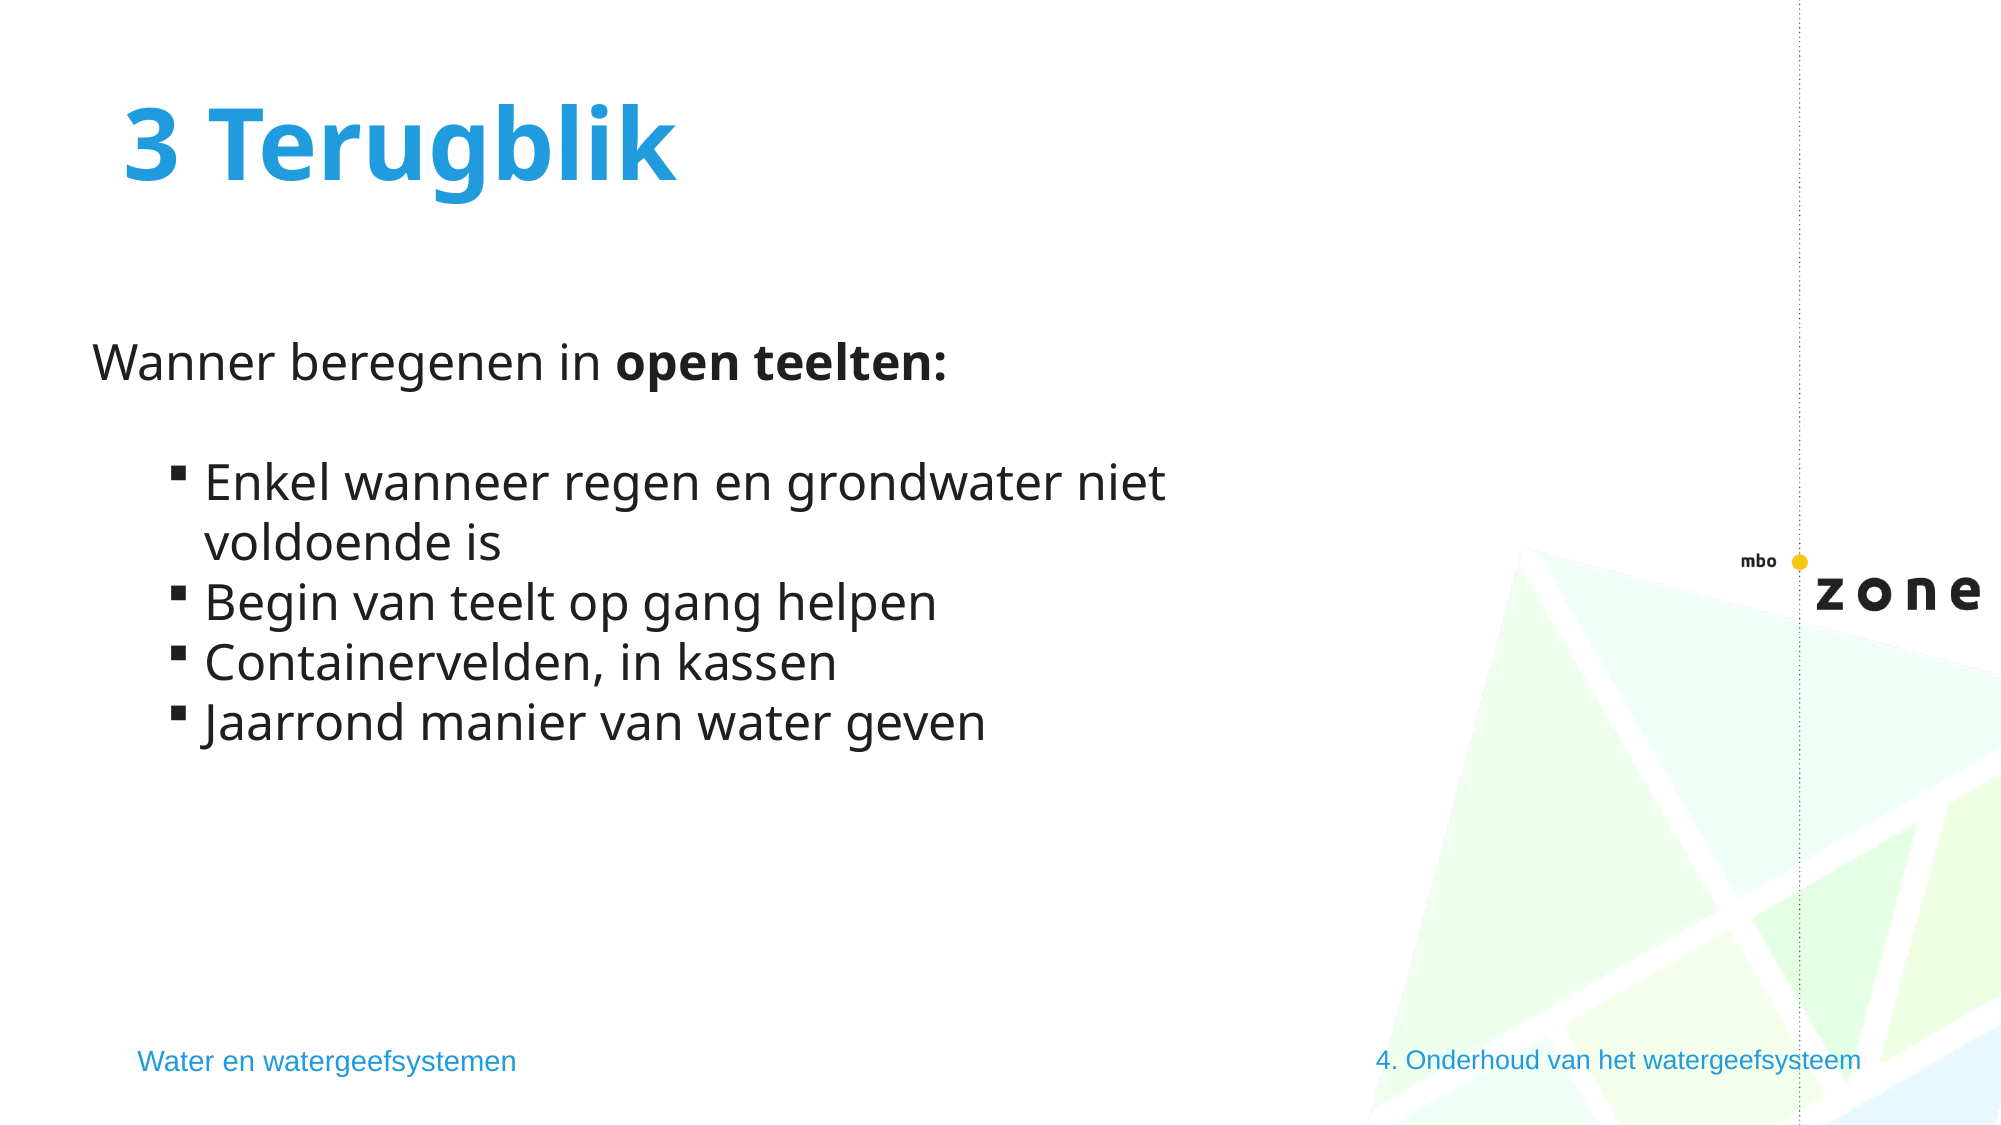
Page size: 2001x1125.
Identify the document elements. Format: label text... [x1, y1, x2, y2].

list Water en watergeefsystemen [137, 1042, 639, 1103]
picture [1596, 0, 2001, 1125]
list Wanner beregenen in open teelten: Enkel wanneer regen en grondwater niet voldoende is Begin van teelt op gang helpen Containervelden, in kassen Jaarrond manier van water geven [92, 330, 1362, 1044]
title 3 Terugblik [124, 94, 1607, 272]
list 4. Onderhoud van het watergeefsysteem [1334, 1042, 1863, 1103]
